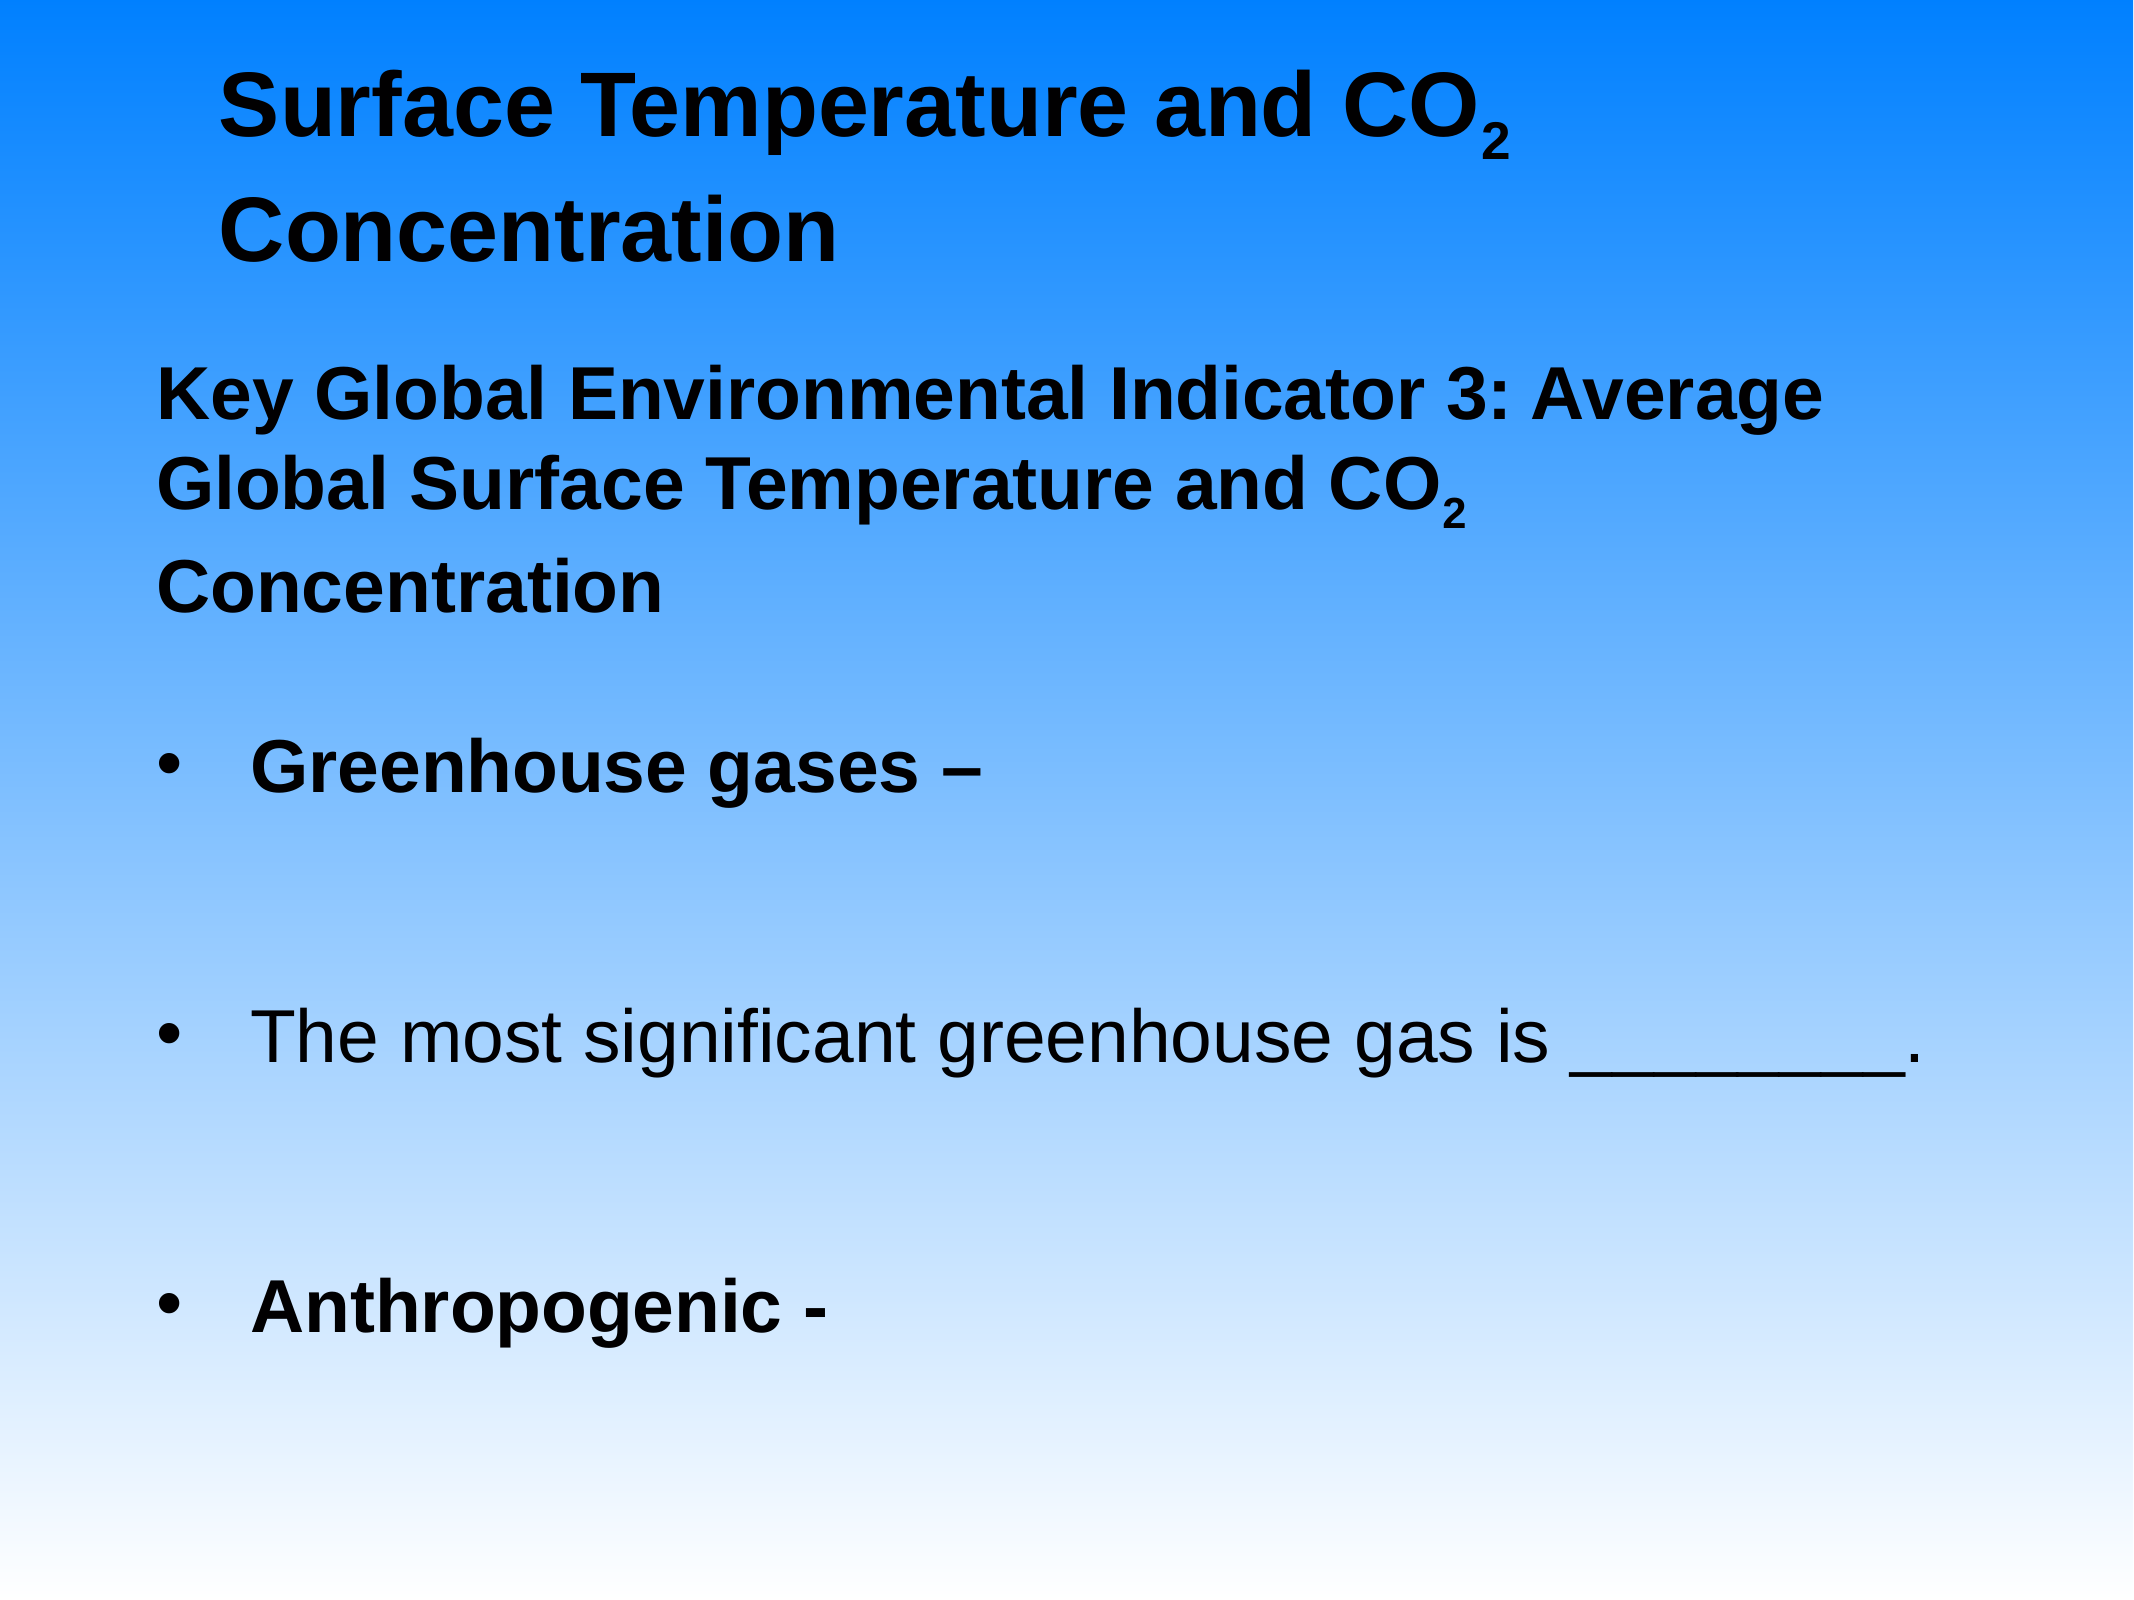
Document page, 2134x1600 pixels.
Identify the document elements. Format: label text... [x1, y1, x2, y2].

text_box Key Global Environmental Indicator 3: Average Global Surface Temperature and CO2 Concentration Greenhouse gases – The most significant greenhouse gas is ________. Anthropogenic - [141, 337, 1967, 1355]
text_box Surface Temperature and CO2 Concentration [204, 37, 1921, 342]
